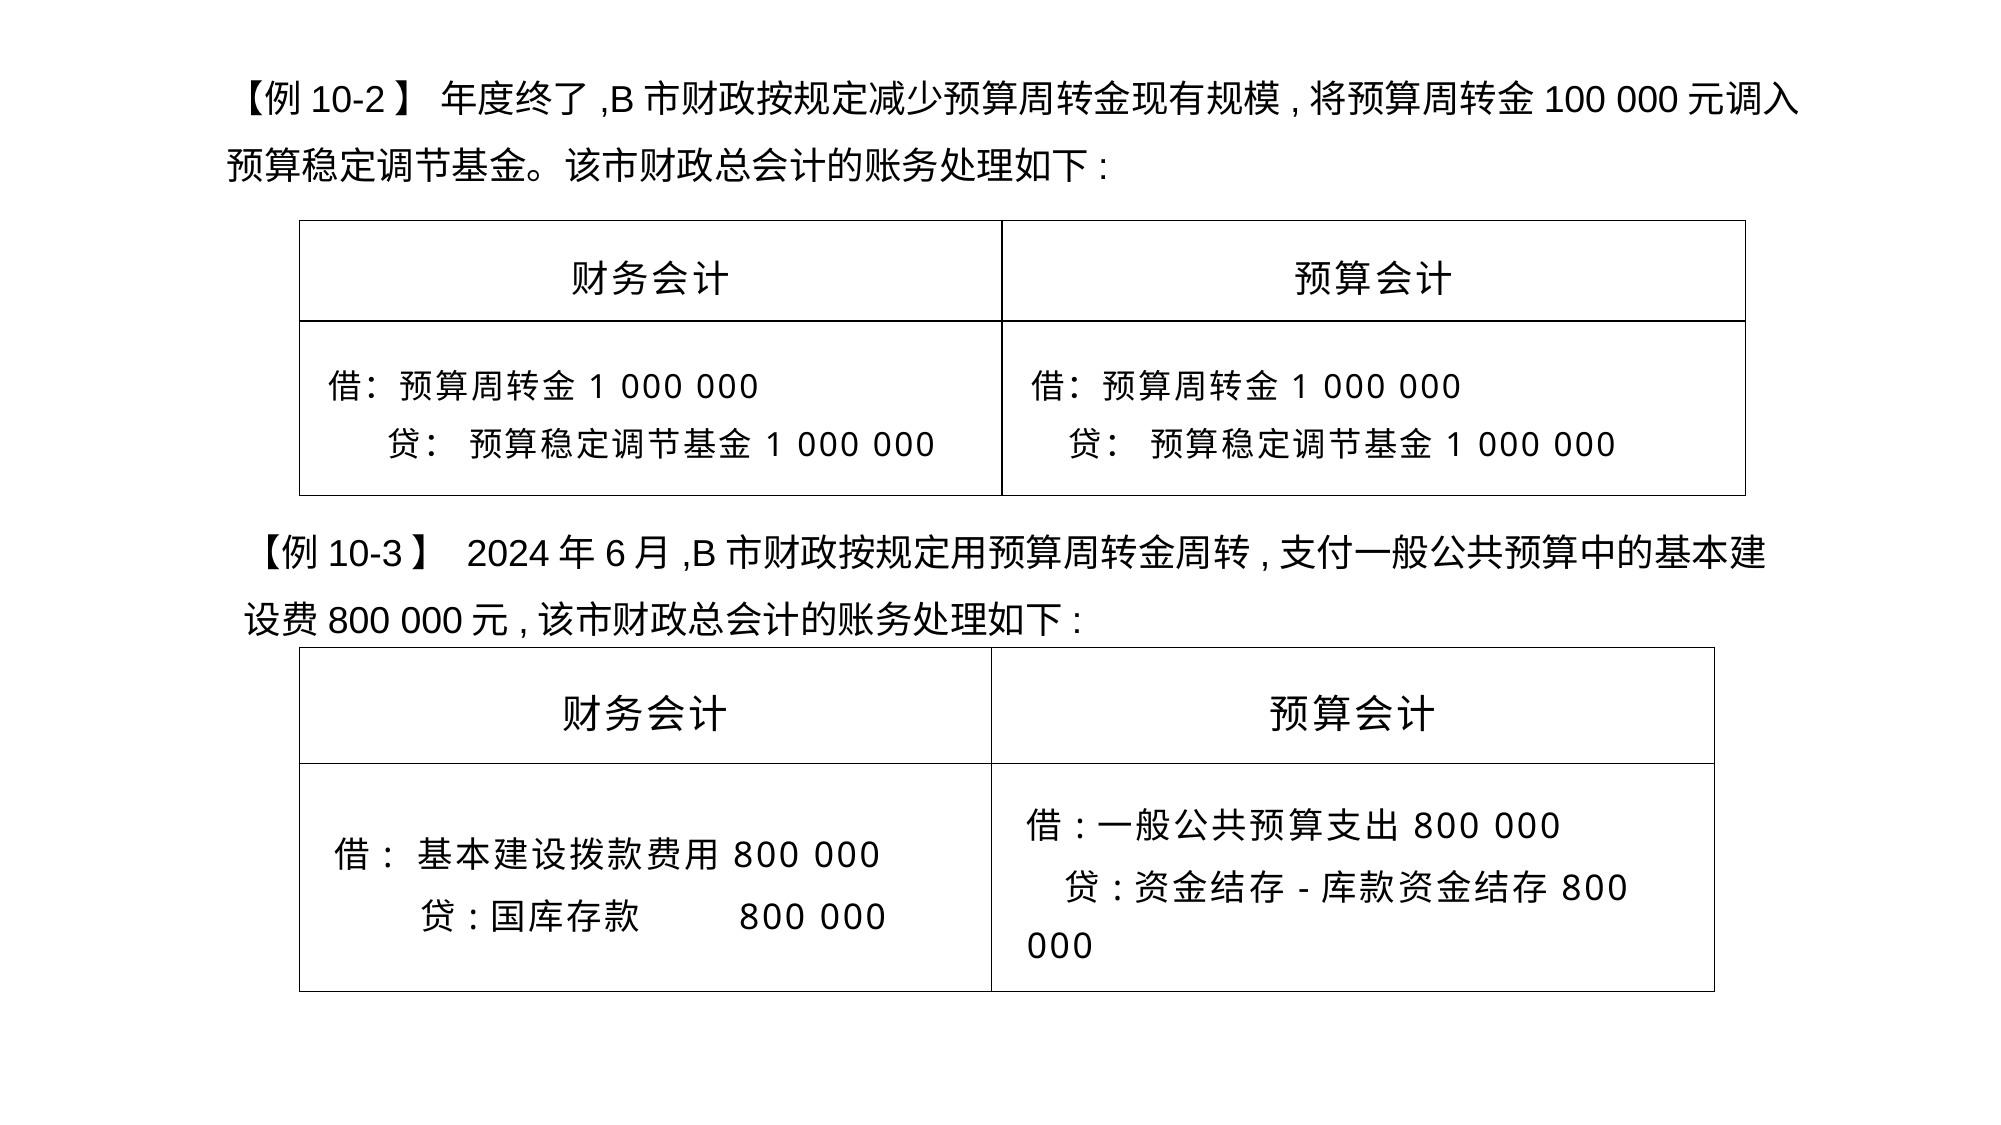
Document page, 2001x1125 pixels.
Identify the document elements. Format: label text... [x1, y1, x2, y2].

table_cell 借: 基本建设拨款费用800 000 贷:国库存款 800 000 [300, 764, 991, 991]
table_header 财务会计 [300, 221, 1001, 320]
table_header 预算会计 [992, 648, 1714, 763]
table_header 财务会计 [300, 648, 991, 763]
table_cell 借:一般公共预算支出800 000 贷:资金结存-库款资金结存800 000 [992, 764, 1714, 991]
table_header 预算会计 [1003, 221, 1745, 320]
text_box 【例10-2】 年度终了,B市财政按规定减少预算周转金现有规模,将预算周转金100 000元调入预算稳定调节基金。该市财政总会计的账务处理如下: [211, 44, 1833, 245]
table_cell 借：预算周转金1 000 000 贷： 预算稳定调节基金1 000 000 [1003, 322, 1745, 495]
table_cell 借：预算周转金1 000 000 贷： 预算稳定调节基金1 000 000 [300, 322, 1001, 495]
text_box 【例10-3】 2024年6月,B市财政按规定用预算周转金周转,支付一般公共预算中的基本建设费800 000元,该市财政总会计的账务处理如下: [229, 498, 1816, 671]
